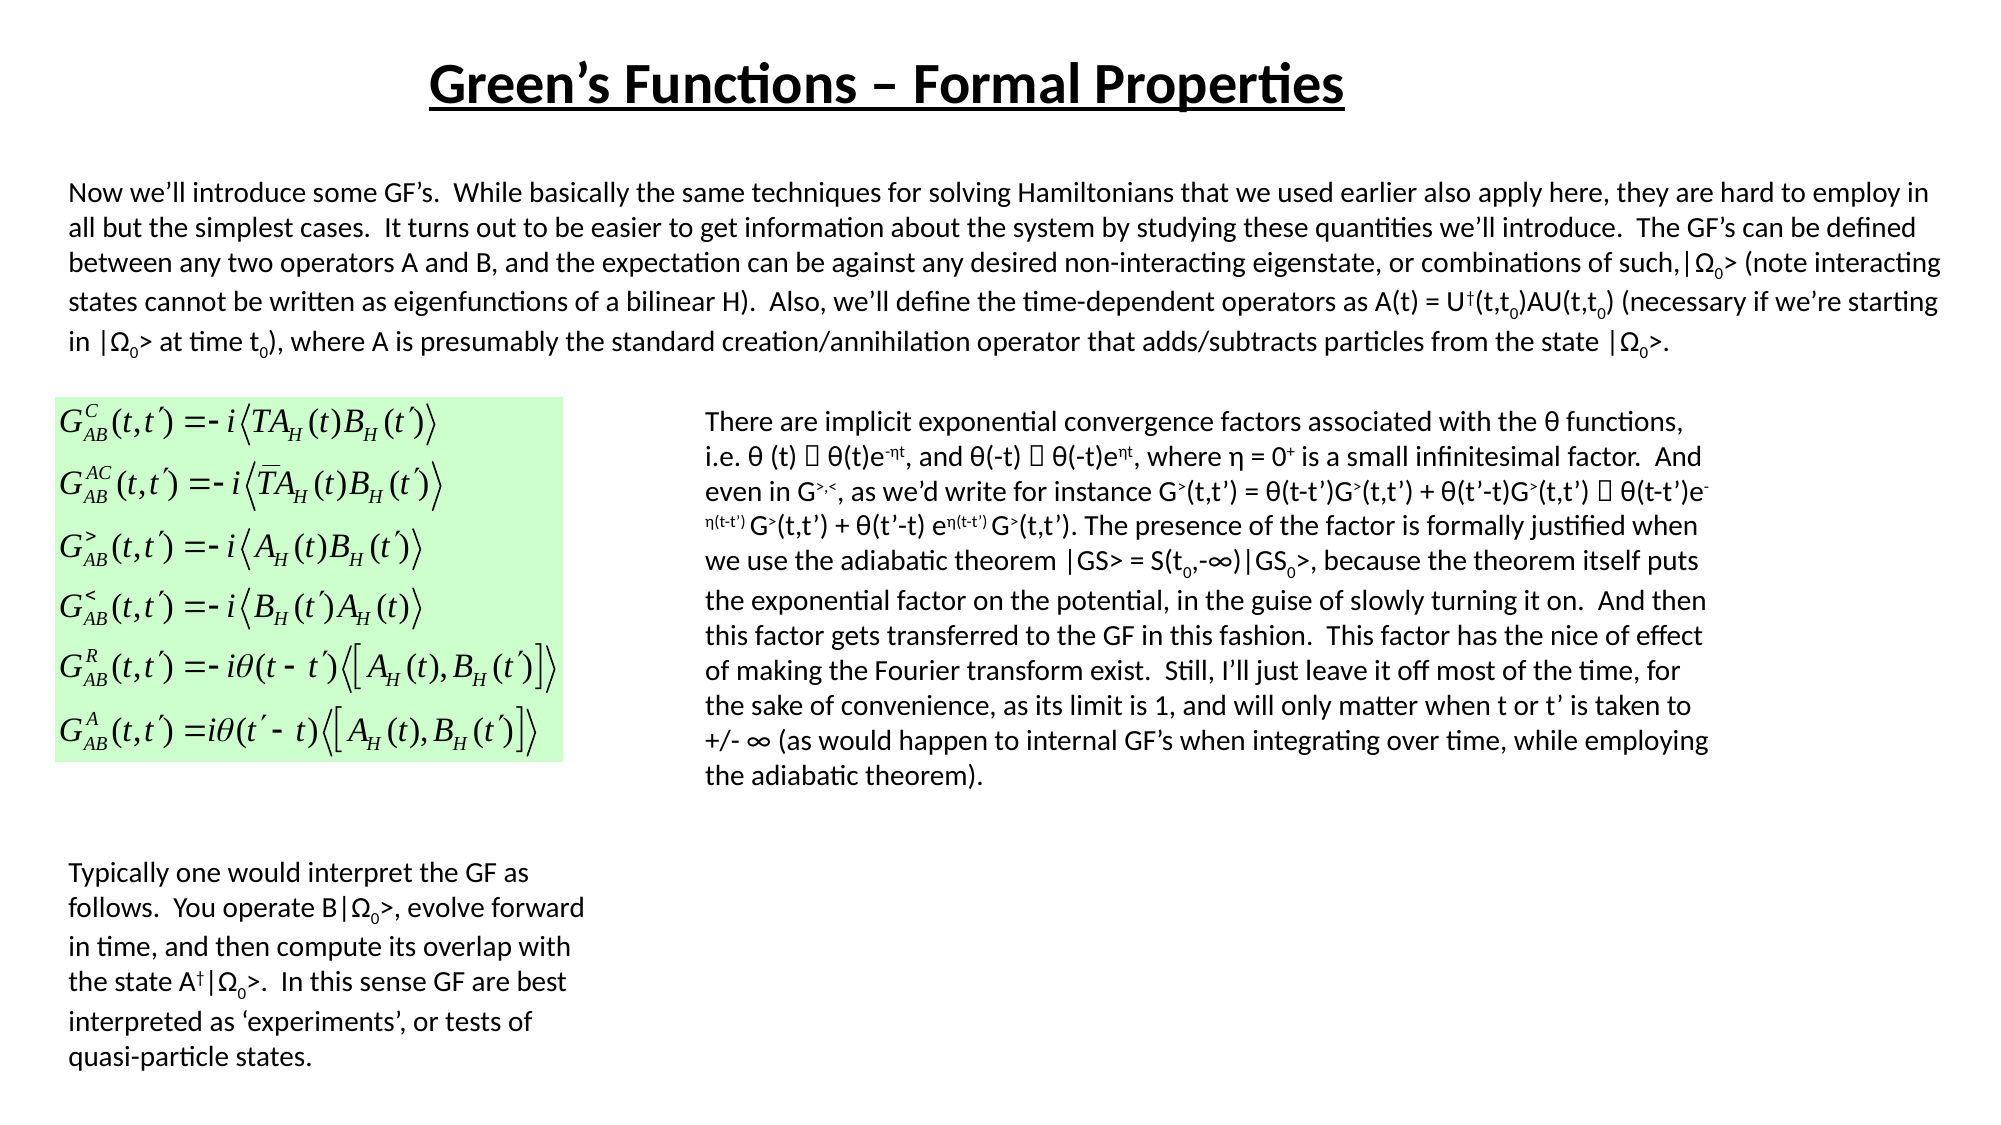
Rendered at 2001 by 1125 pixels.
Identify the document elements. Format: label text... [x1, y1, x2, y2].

text_box Now we’ll introduce some GF’s. While basically the same techniques for solving Hamiltonians that we used earlier also apply here, they are hard to employ in all but the simplest cases. It turns out to be easier to get information about the system by studying these quantities we’ll introduce. The GF’s can be defined between any two operators A and B, and the expectation can be against any desired non-interacting eigenstate, or combinations of such,|Ω0> (note interacting states cannot be written as eigenfunctions of a bilinear H). Also, we’ll define the time-dependent operators as A(t) = U†(t,t0)AU(t,t0) (necessary if we’re starting in |Ω0> at time t0), where A is presumably the standard creation/annihilation operator that adds/subtracts particles from the state |Ω0>. [53, 165, 1971, 370]
text_box There are implicit exponential convergence factors associated with the θ functions, i.e. θ (t)  θ(t)e-ηt, and θ(-t)  θ(-t)eηt, where η = 0+ is a small infinitesimal factor. And even in G>,<, as we’d write for instance G>(t,t’) = θ(t-t’)G>(t,t’) + θ(t’-t)G>(t,t’)  θ(t-t’)e-η(t-t’) G>(t,t’) + θ(t’-t) eη(t-t’) G>(t,t’). The presence of the factor is formally justified when we use the adiabatic theorem |GS> = S(t0,-∞)|GS0>, because the theorem itself puts the exponential factor on the potential, in the guise of slowly turning it on. And then this factor gets transferred to the GF in this fashion. This factor has the nice of effect of making the Fourier transform exist. Still, I’ll just leave it off most of the time, for the sake of convenience, as its limit is 1, and will only matter when t or t’ is taken to +/- ∞ (as would happen to internal GF’s when integrating over time, while employing the adiabatic theorem). [690, 394, 1726, 799]
text_box Green’s Functions – Formal Properties [414, 37, 1417, 123]
text_box Typically one would interpret the GF as follows. You operate B|Ω0>, evolve forward in time, and then compute its overlap with the state A†|Ω0>. In this sense GF are best interpreted as ‘experiments’, or tests of quasi-particle states. [53, 845, 620, 1080]
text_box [54, 396, 563, 762]
